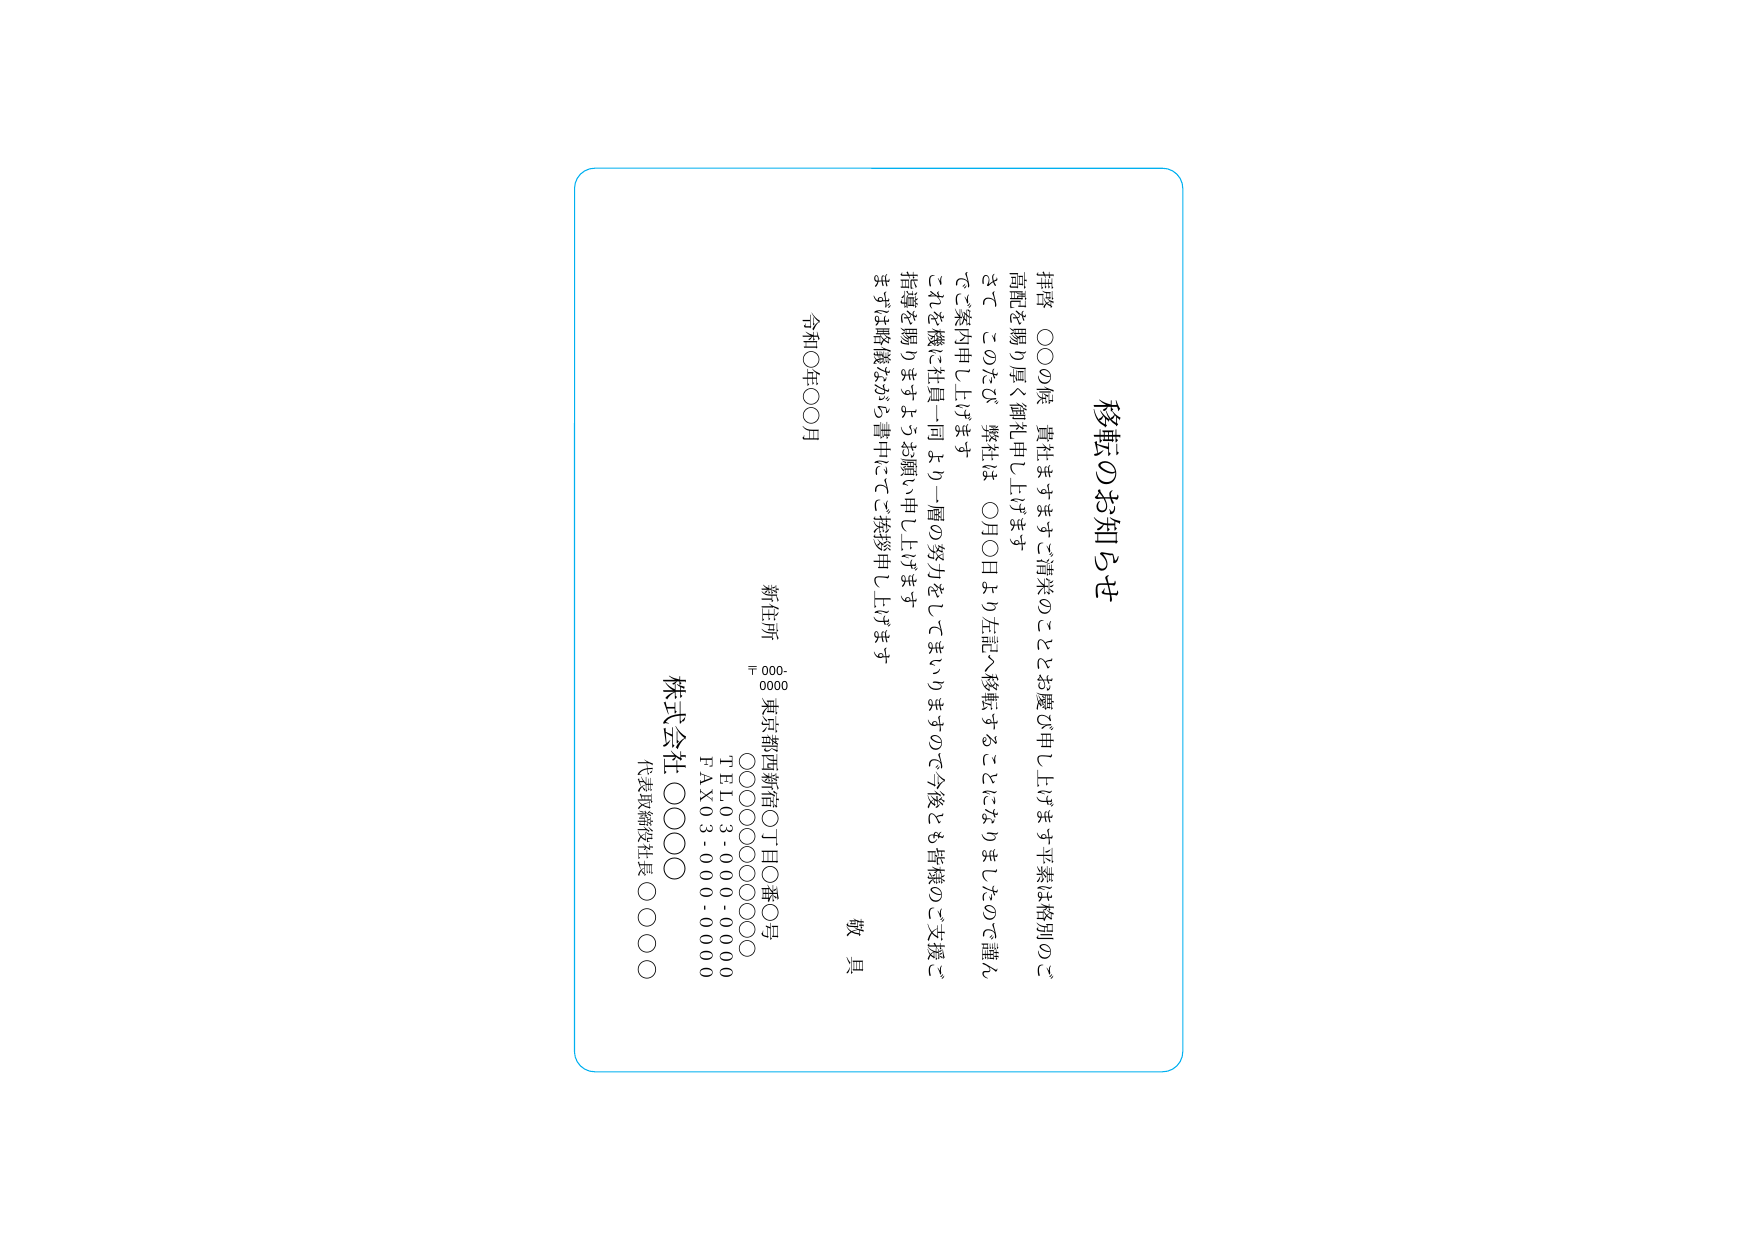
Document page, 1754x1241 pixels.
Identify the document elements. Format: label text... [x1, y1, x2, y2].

text_box 株式会社 ○○○○ 代表取締役社長 ○ ○ ○ ○ [617, 662, 679, 980]
text_box 移転のお知らせ [1081, 399, 1126, 717]
text_box 〒000- 0000 [731, 662, 851, 703]
text_box 令和○年○○月 [782, 312, 824, 553]
text_box 拝啓 ○○の候 貴社ますますご清栄のこととお慶び申し上げます平素は格別のご高配を賜り厚く御礼申し上げます さて このたび 弊社は ○月○日より左記へ移転することになりましたので謹んでご案内申し上げます これを機に社員一同 より一層の努力をしてまいりますので今後とも皆様のご支援ご指導を賜りますようお願い申し上げます まずは略儀ながら書中にてご挨拶申し上げます 敬 具 [837, 271, 1062, 980]
text_box 新住所 東京都西新宿〇丁目〇番〇号 ○○○○○○○○○○○ ＴＥＬ０３-０００-００００ ＦＡＸ０３-０００-００００ [679, 584, 782, 982]
